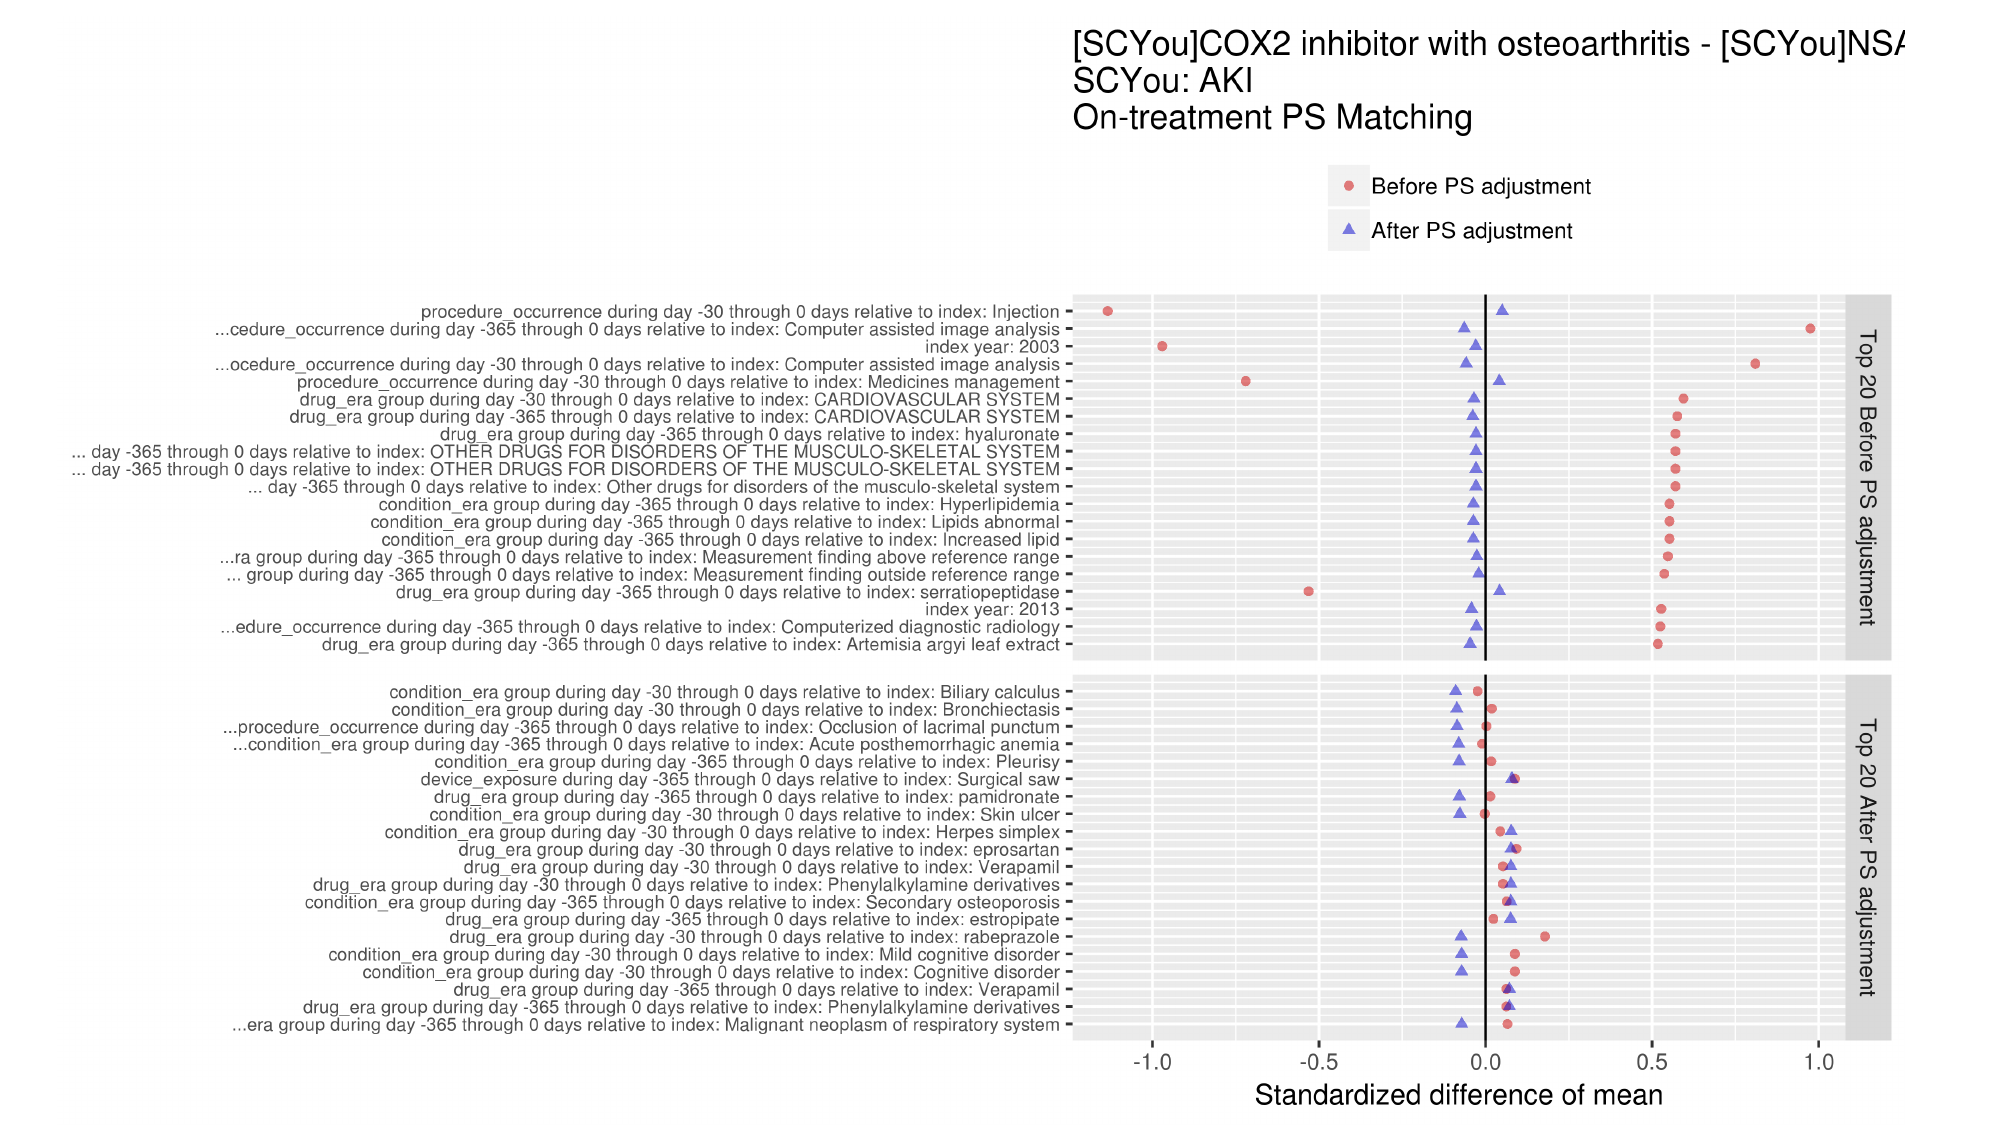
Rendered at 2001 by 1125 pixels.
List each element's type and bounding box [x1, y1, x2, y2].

list [57, 16, 1905, 1125]
